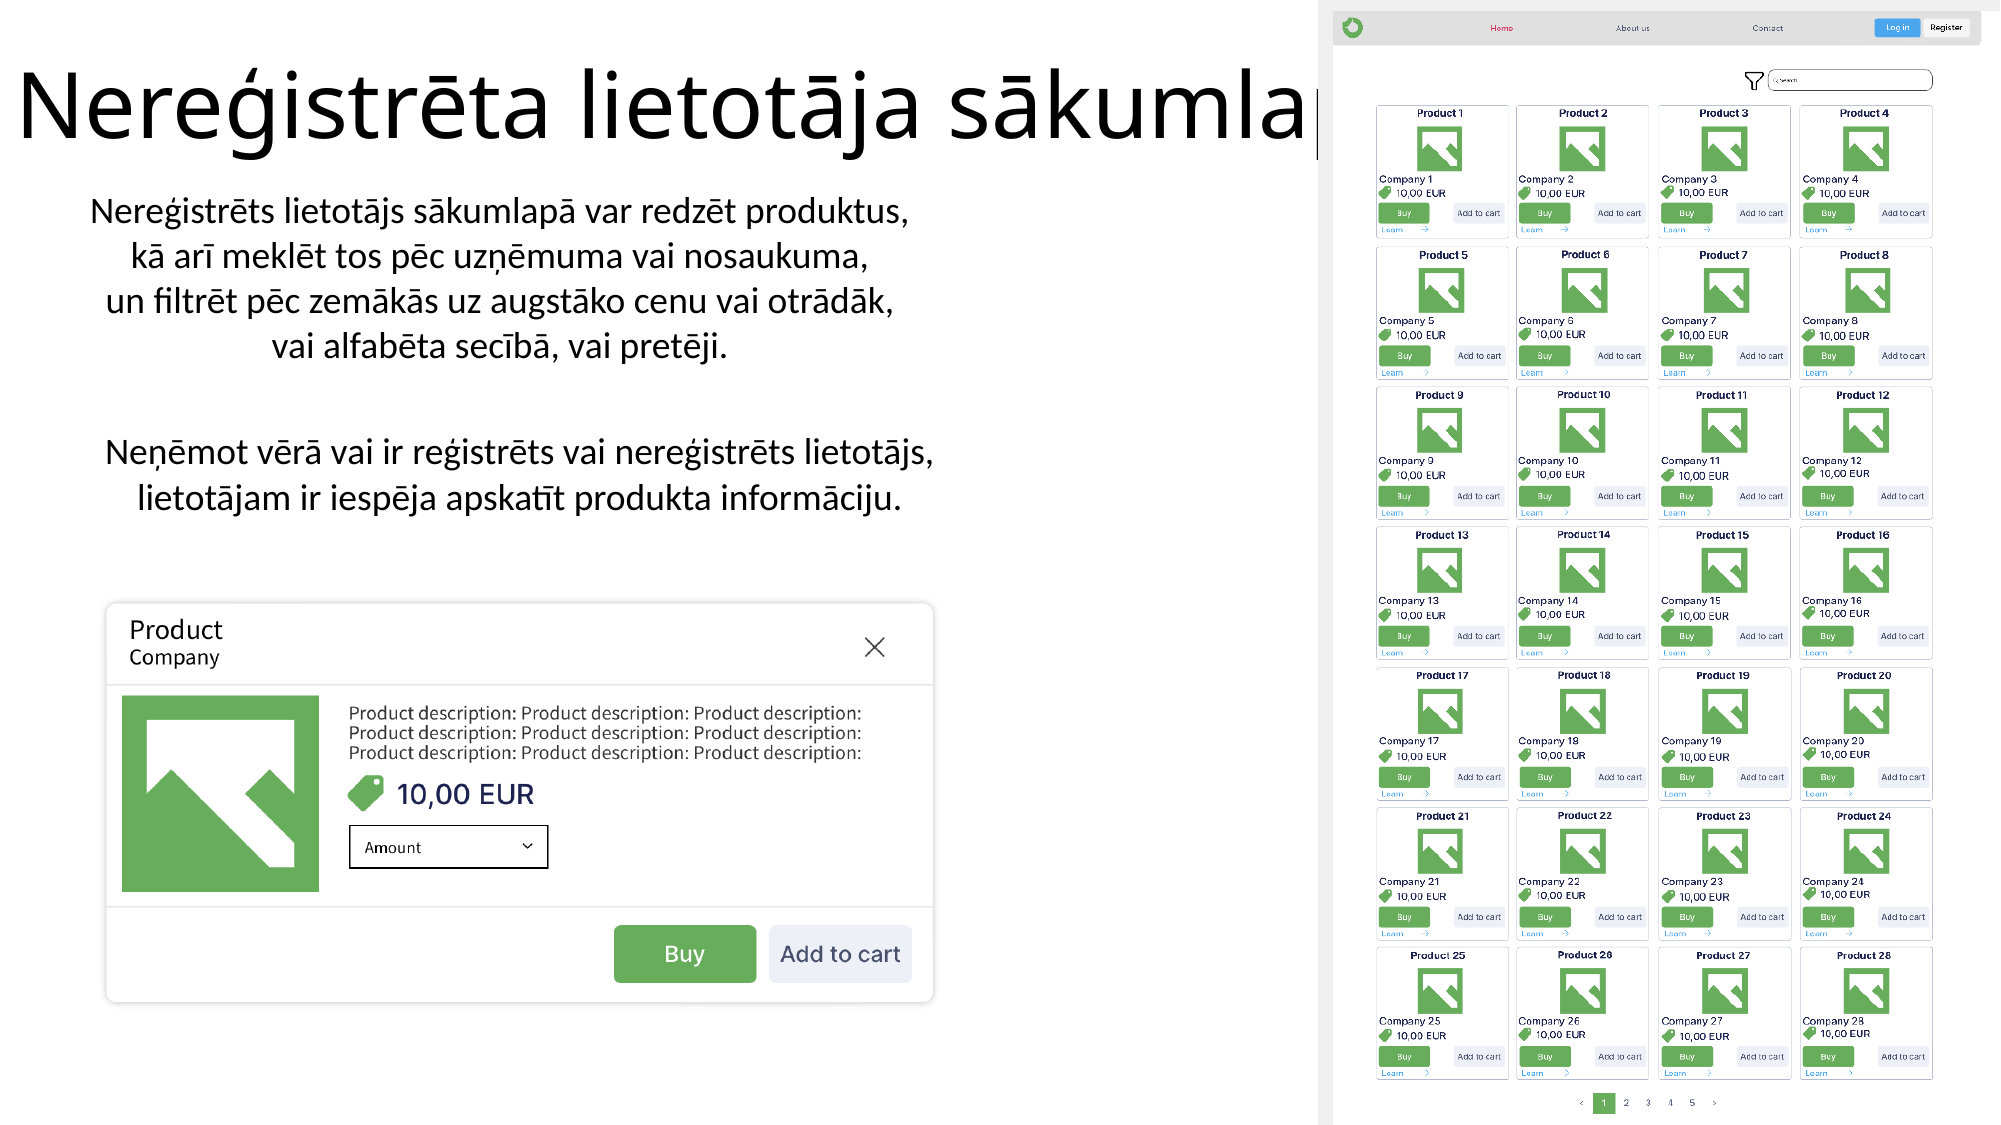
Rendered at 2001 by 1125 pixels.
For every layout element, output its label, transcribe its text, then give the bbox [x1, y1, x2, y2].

title Nereģistrēta lietotāja sākumlapa [0, 0, 1318, 218]
text_box Nereģistrēts lietotājs sākumlapā var redzēt produktus, kā arī meklēt tos pēc uzņēmuma vai nosaukuma, un filtrēt pēc zemākās uz augstāko cenu vai otrādāk, vai alfabēta secībā, vai pretēji. [0, 178, 1001, 374]
picture [1318, 0, 2000, 1125]
text_box Neņēmot vērā vai ir reģistrēts vai nereģistrēts lietotājs, lietotājam ir iespēja apskatīt produkta informāciju. [19, 420, 1021, 525]
picture [85, 582, 955, 1026]
